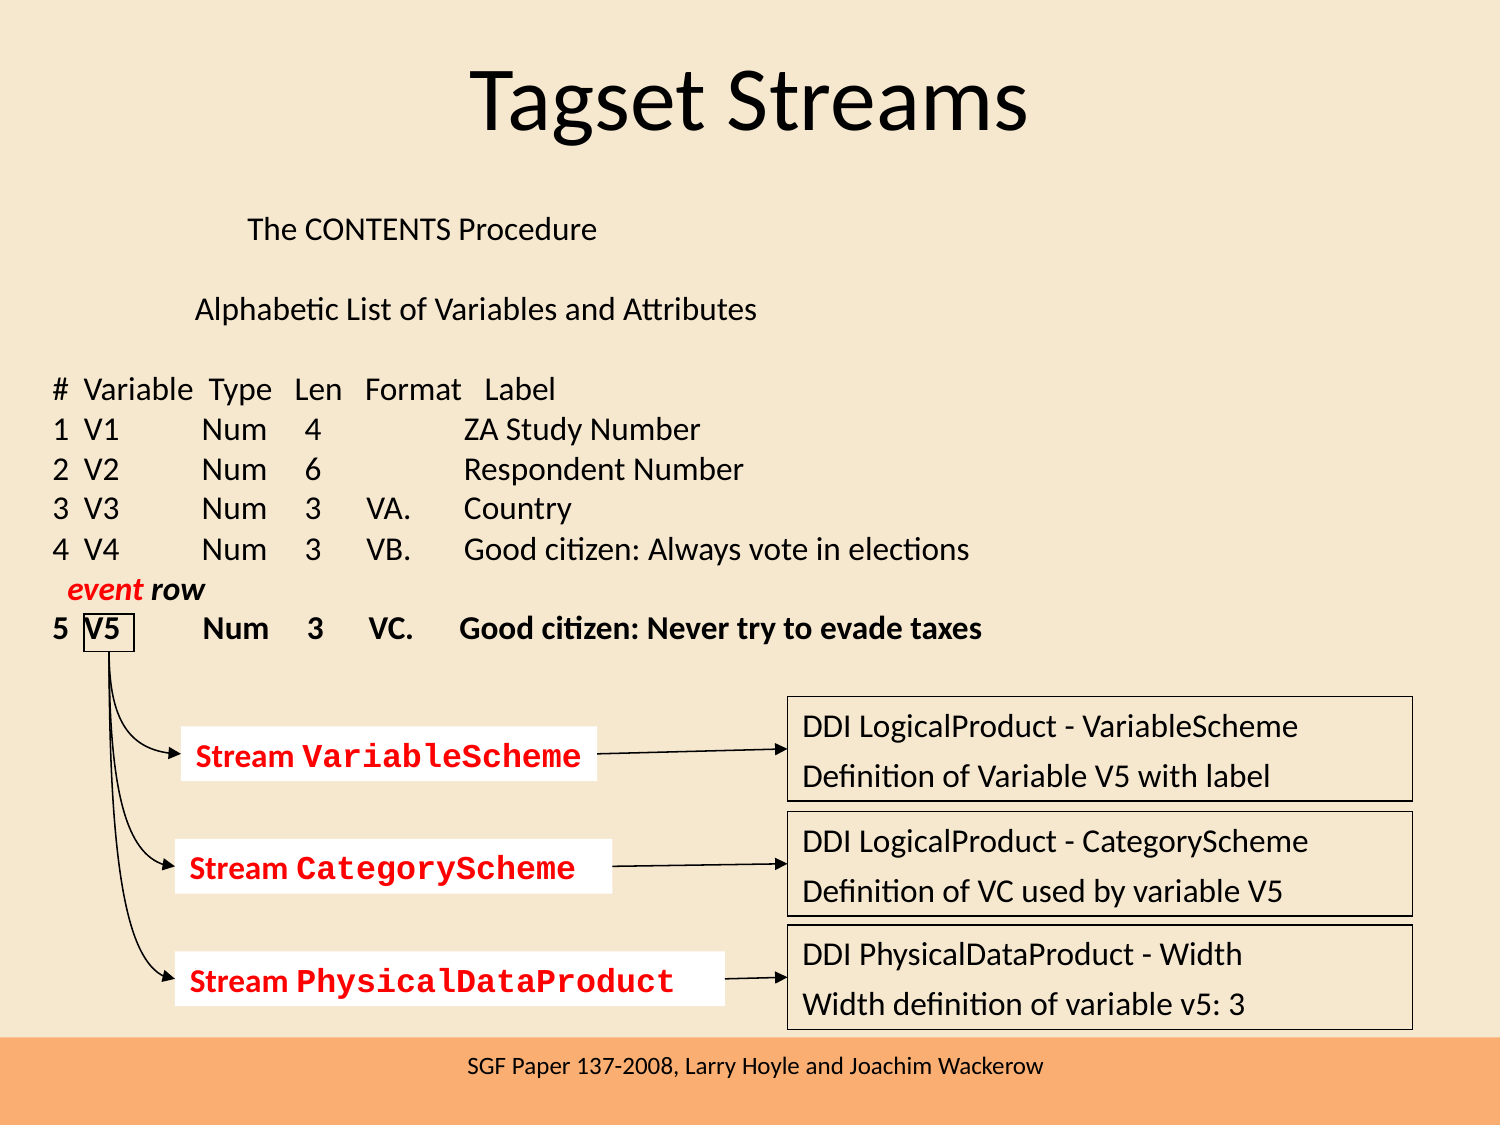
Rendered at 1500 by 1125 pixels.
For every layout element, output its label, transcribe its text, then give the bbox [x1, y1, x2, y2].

text_box The CONTENTS Procedure Alphabetic List of Variables and Attributes # Variable Type Len Format Label 1 V1 Num 4 ZA Study Number 2 V2 Num 6 Respondent Number 3 V3 Num 3 VA. Country 4 V4 Num 3 VB. Good citizen: Always vote in elections event row 5 V5 Num 3 VC. Good citizen: Never try to evade taxes [37, 199, 1188, 654]
text_box [84, 614, 135, 652]
footer SGF Paper 137-2008, Larry Hoyle and Joachim Wackerow [399, 1042, 1113, 1103]
title Tagset Streams [75, 0, 1425, 188]
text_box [612, 811, 1413, 921]
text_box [108, 651, 726, 1007]
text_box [724, 924, 1413, 1035]
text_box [602, 696, 1413, 806]
